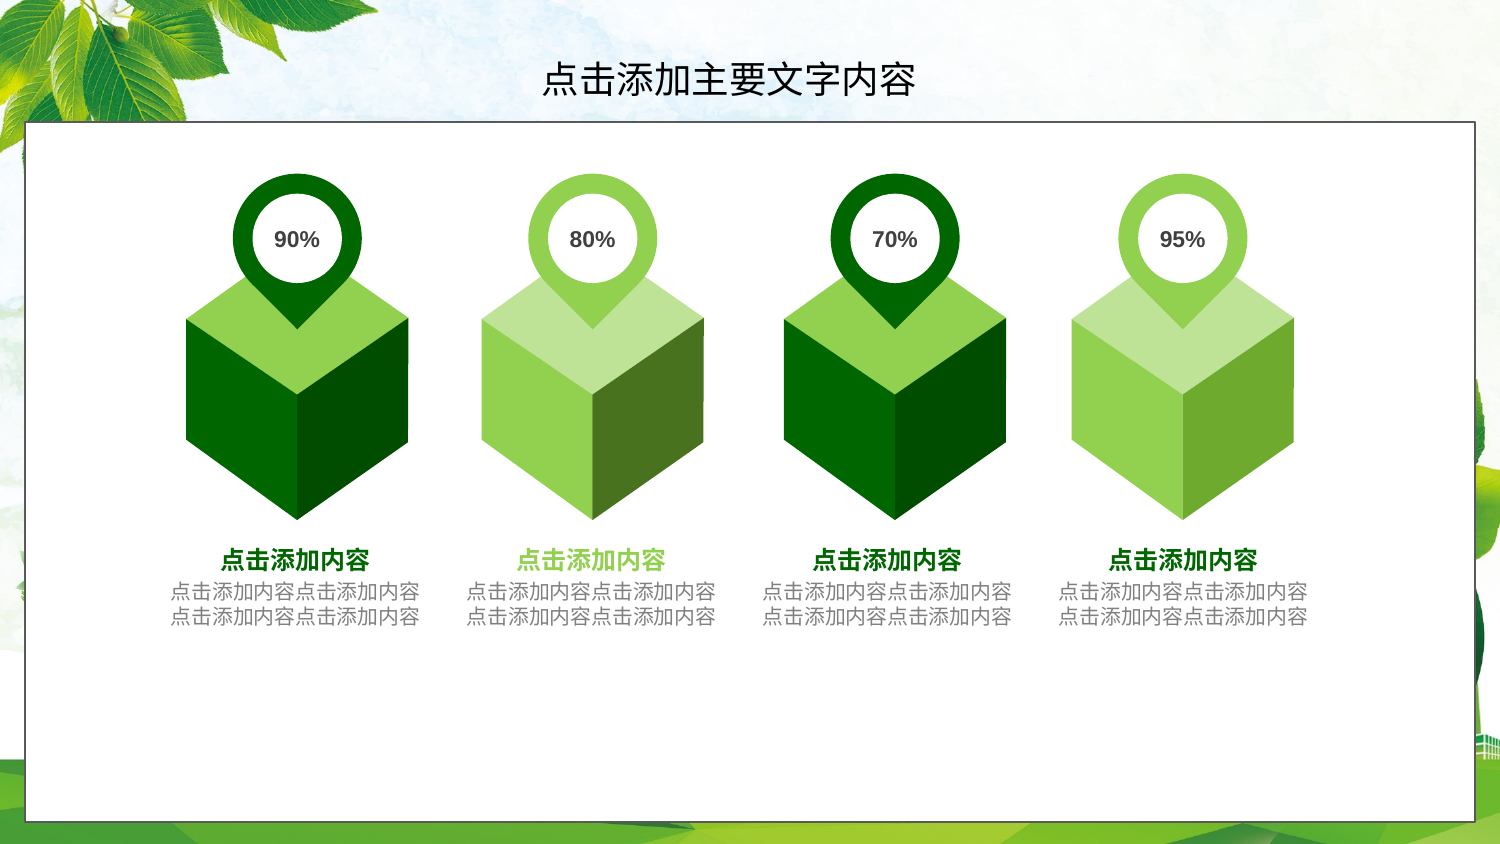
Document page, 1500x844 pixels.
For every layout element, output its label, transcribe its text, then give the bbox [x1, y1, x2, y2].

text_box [783, 239, 1007, 521]
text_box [527, 173, 658, 303]
text_box 点击添加内容 点击添加内容点击添加内容点击添加内容点击添加内容 [1036, 537, 1331, 637]
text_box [1071, 239, 1295, 521]
text_box 点击添加内容 点击添加内容点击添加内容点击添加内容点击添加内容 [740, 537, 1035, 637]
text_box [830, 173, 960, 303]
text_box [481, 239, 705, 521]
text_box 点击添加内容 点击添加内容点击添加内容点击添加内容点击添加内容 [444, 537, 739, 637]
picture [0, 0, 1500, 844]
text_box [1118, 173, 1248, 303]
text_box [232, 173, 362, 303]
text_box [185, 239, 409, 521]
text_box 点击添加内容 点击添加内容点击添加内容点击添加内容点击添加内容 [148, 537, 443, 637]
